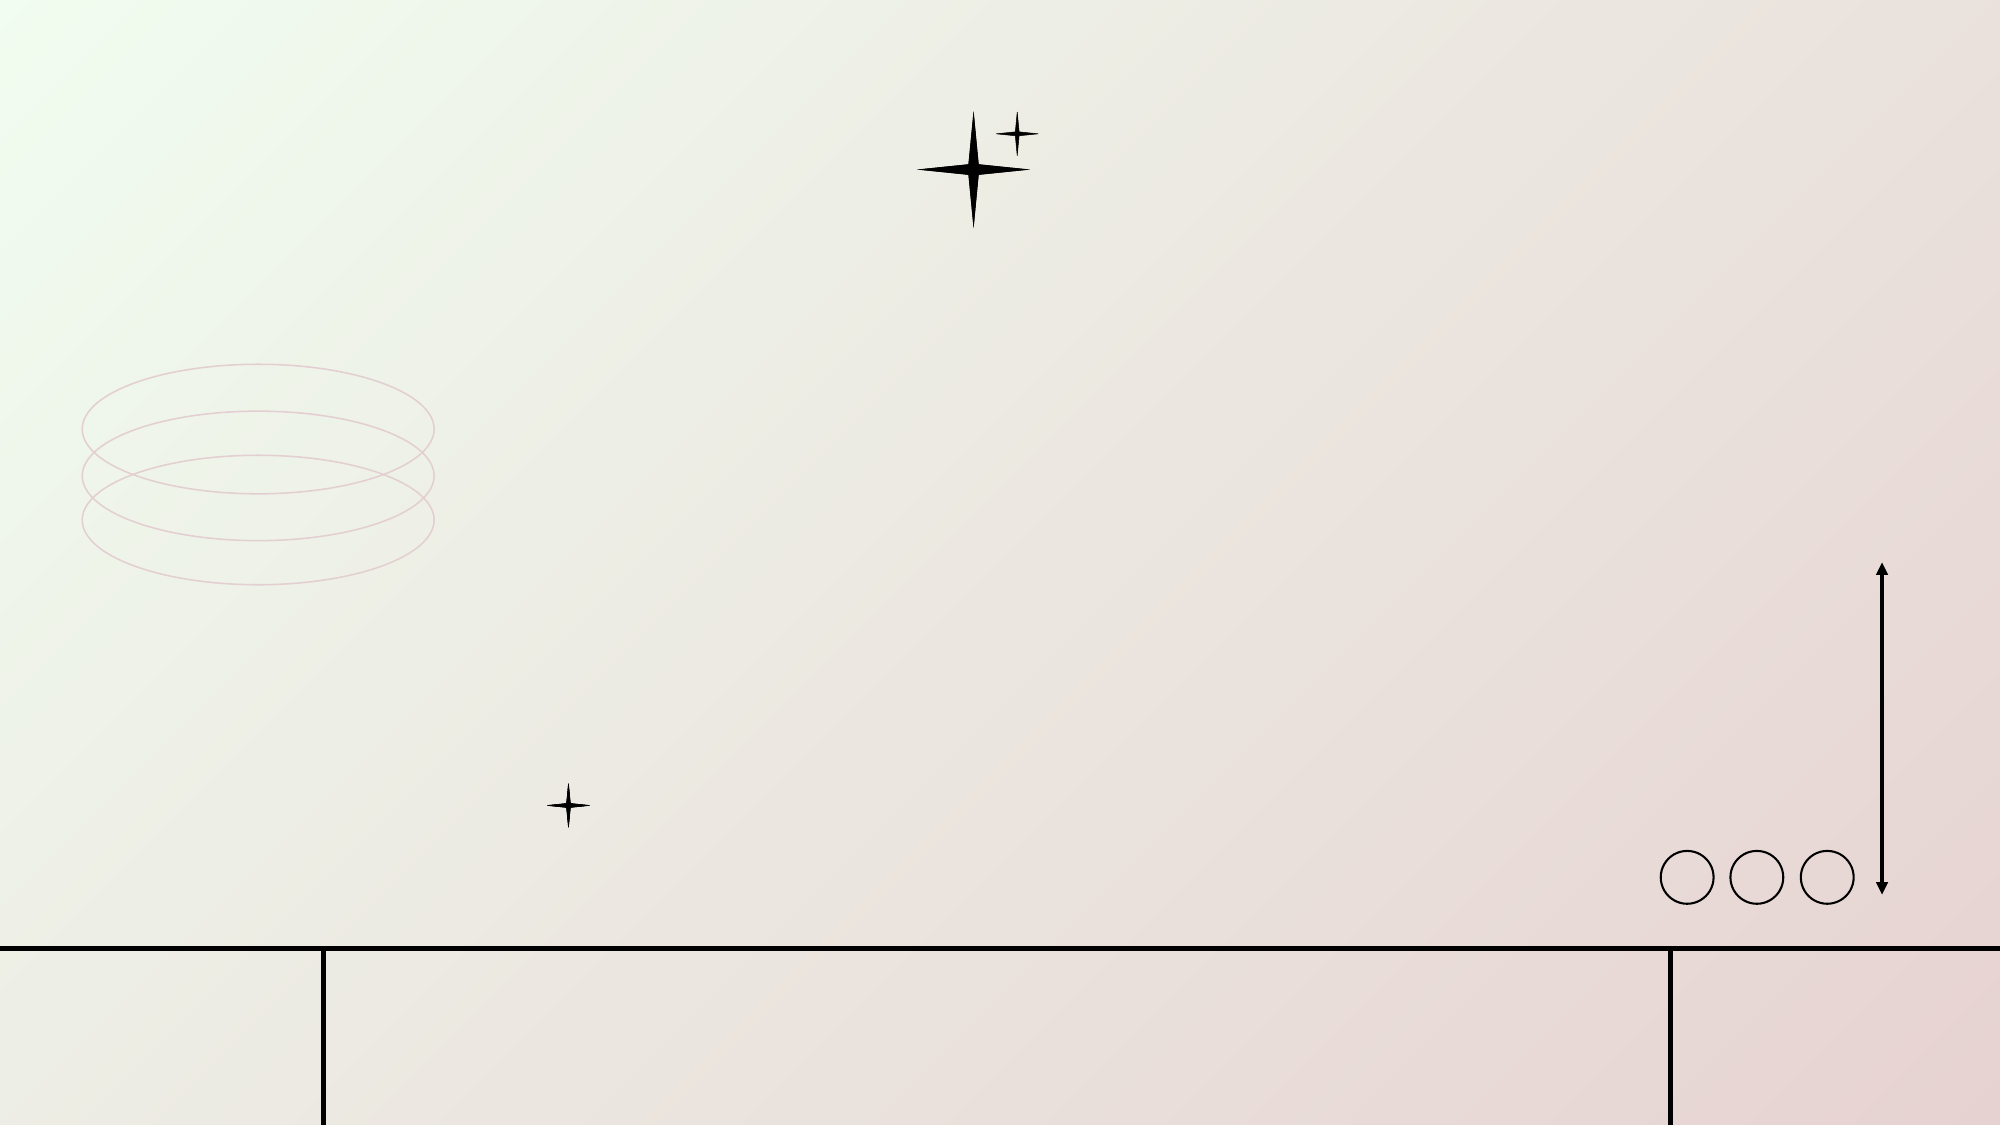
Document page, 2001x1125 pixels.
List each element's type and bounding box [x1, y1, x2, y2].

picture [492, 88, 1041, 896]
